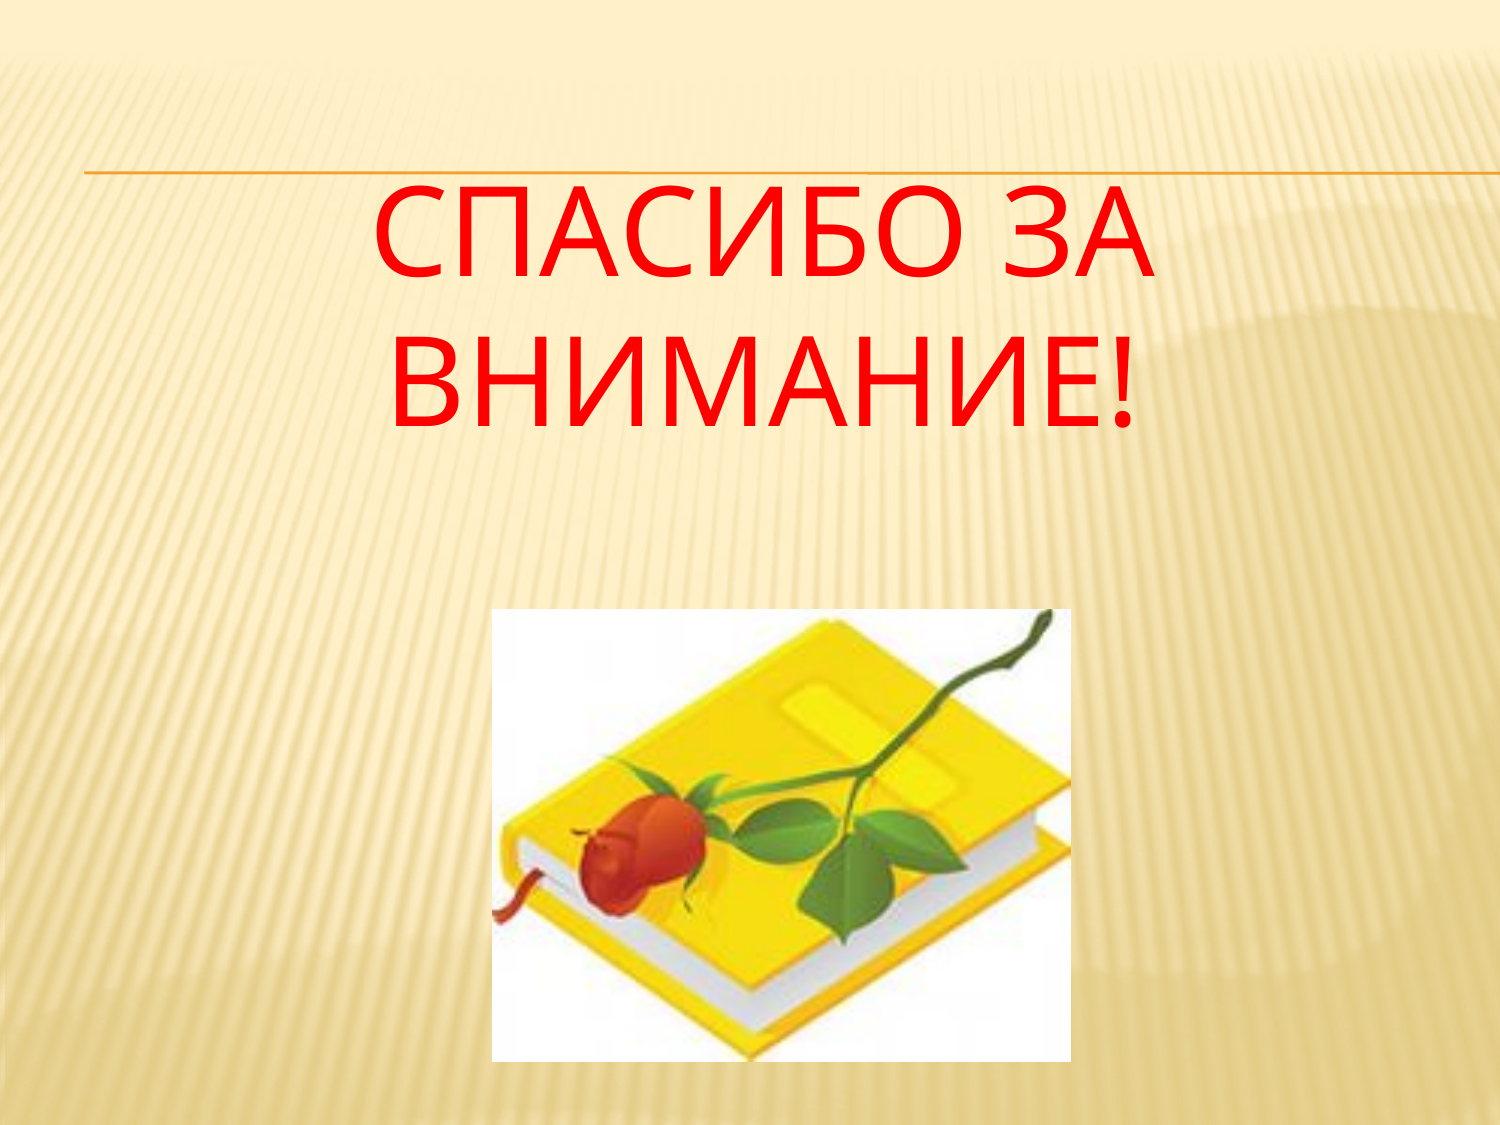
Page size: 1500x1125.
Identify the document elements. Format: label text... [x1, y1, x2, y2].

title СПАСИБО ЗА ВНИМАНИЕ! [50, 75, 1475, 528]
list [491, 609, 1071, 1062]
